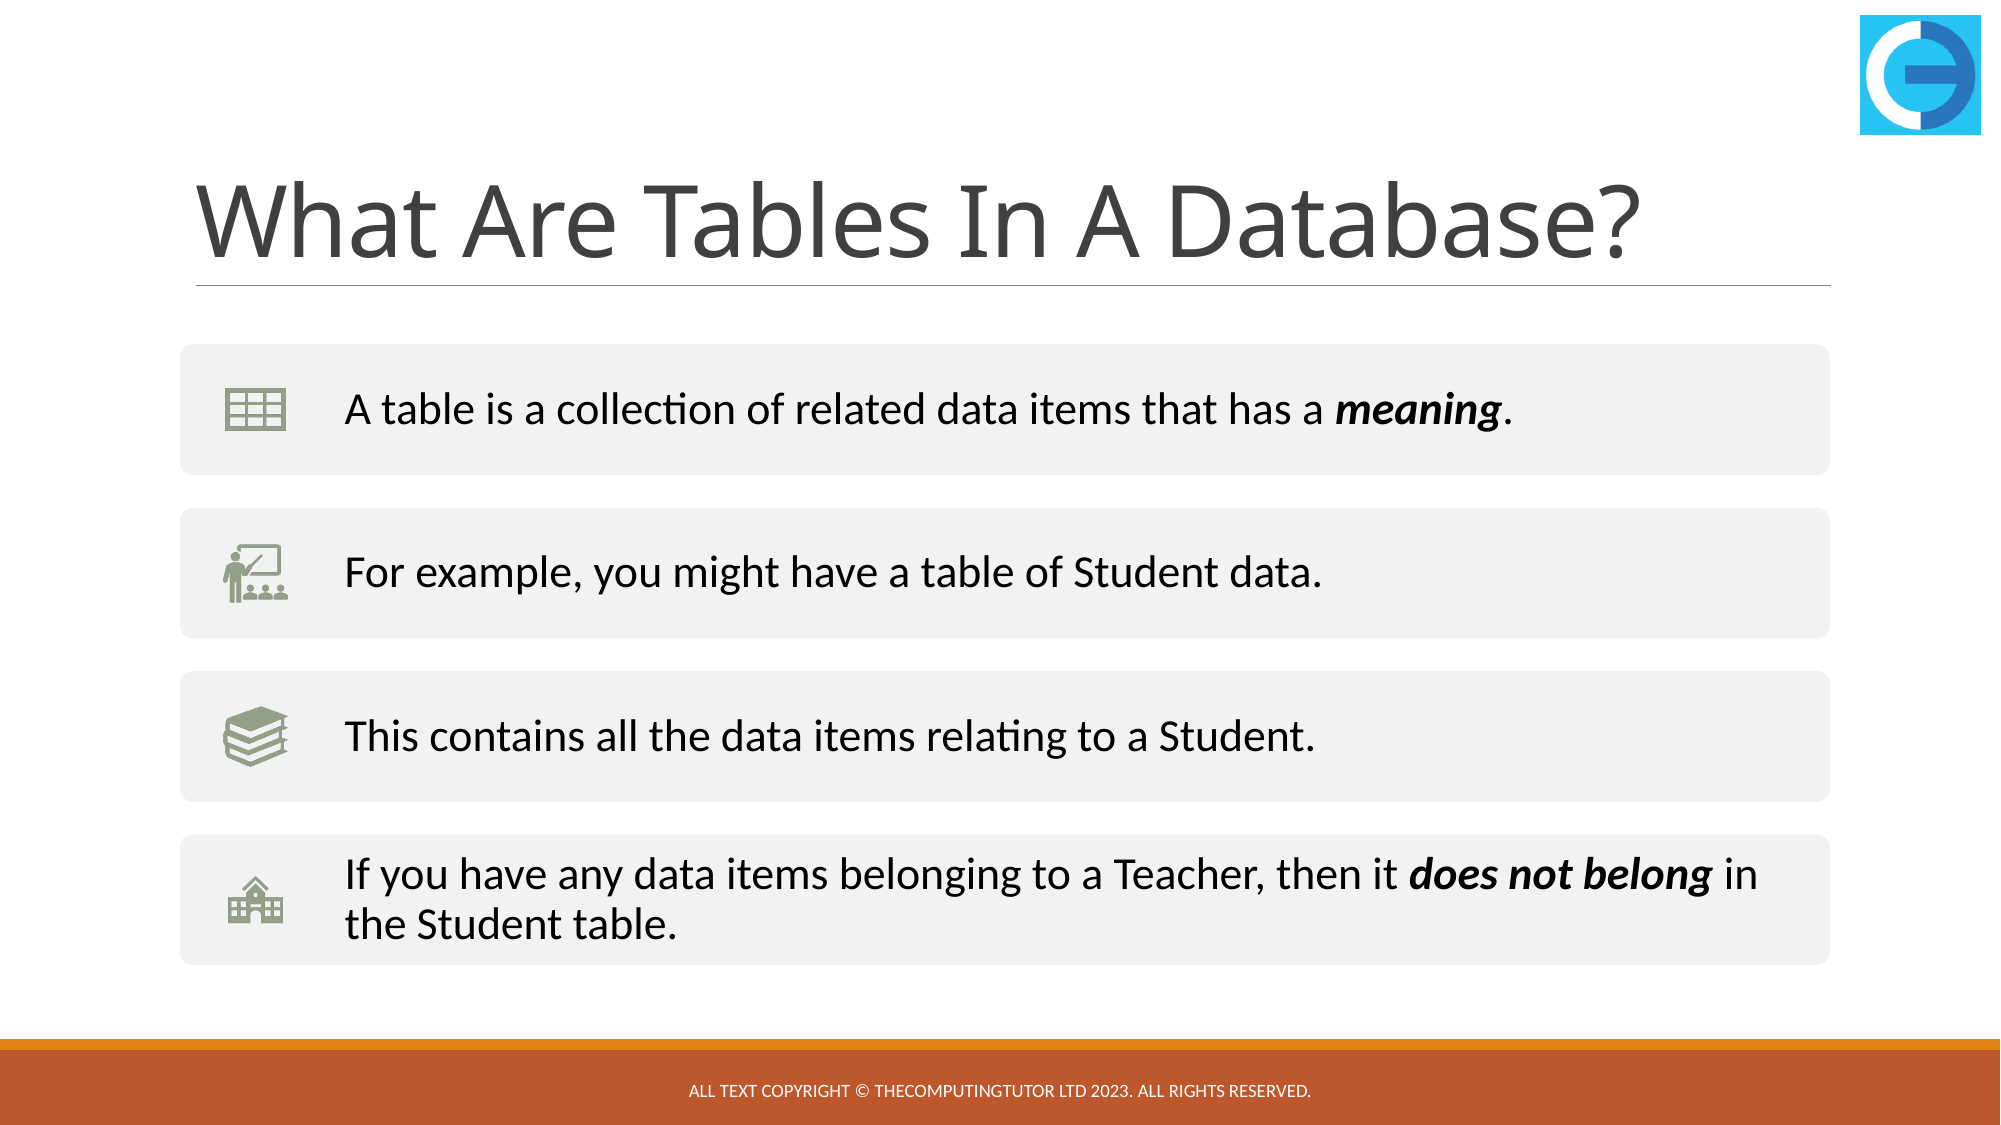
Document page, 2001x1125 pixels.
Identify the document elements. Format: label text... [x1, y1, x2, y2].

footer All text copyright © TheComputingTutor Ltd 2023. All rights Reserved. [604, 1059, 1396, 1120]
picture [1860, 15, 1981, 135]
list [179, 343, 1831, 966]
title What Are Tables In A Database? [180, 47, 1830, 285]
